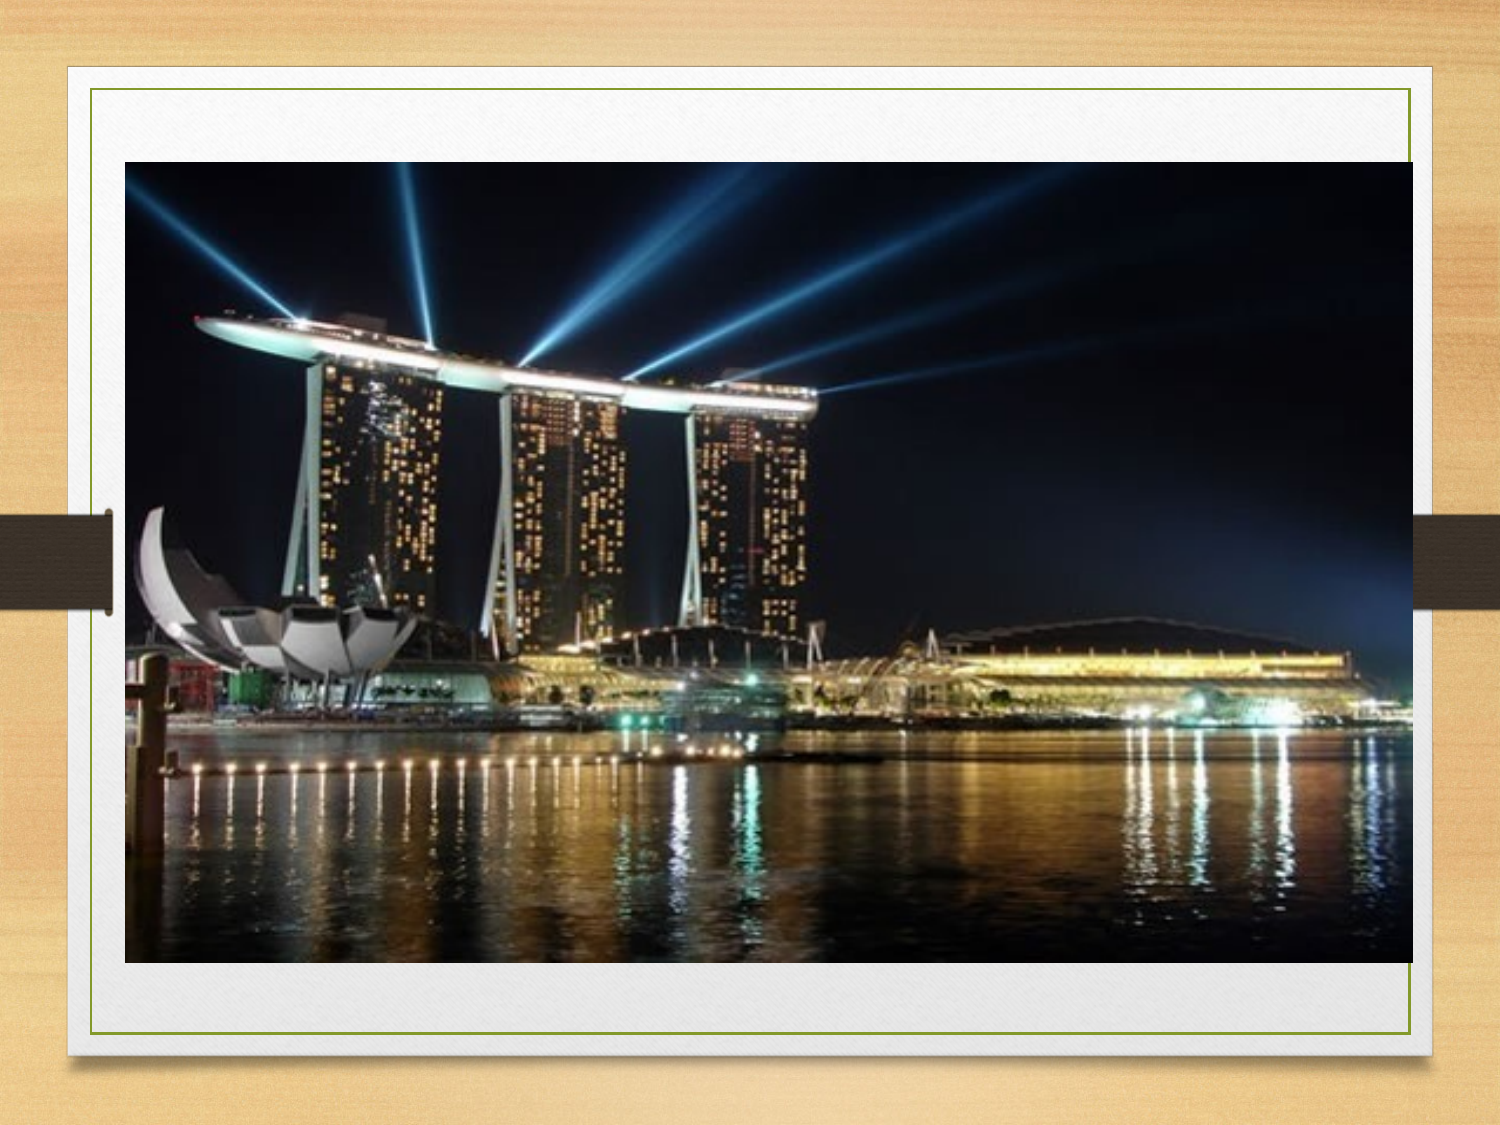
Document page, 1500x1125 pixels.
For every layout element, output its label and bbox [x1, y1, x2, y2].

picture [0, 0, 1500, 1125]
list [124, 162, 1413, 963]
